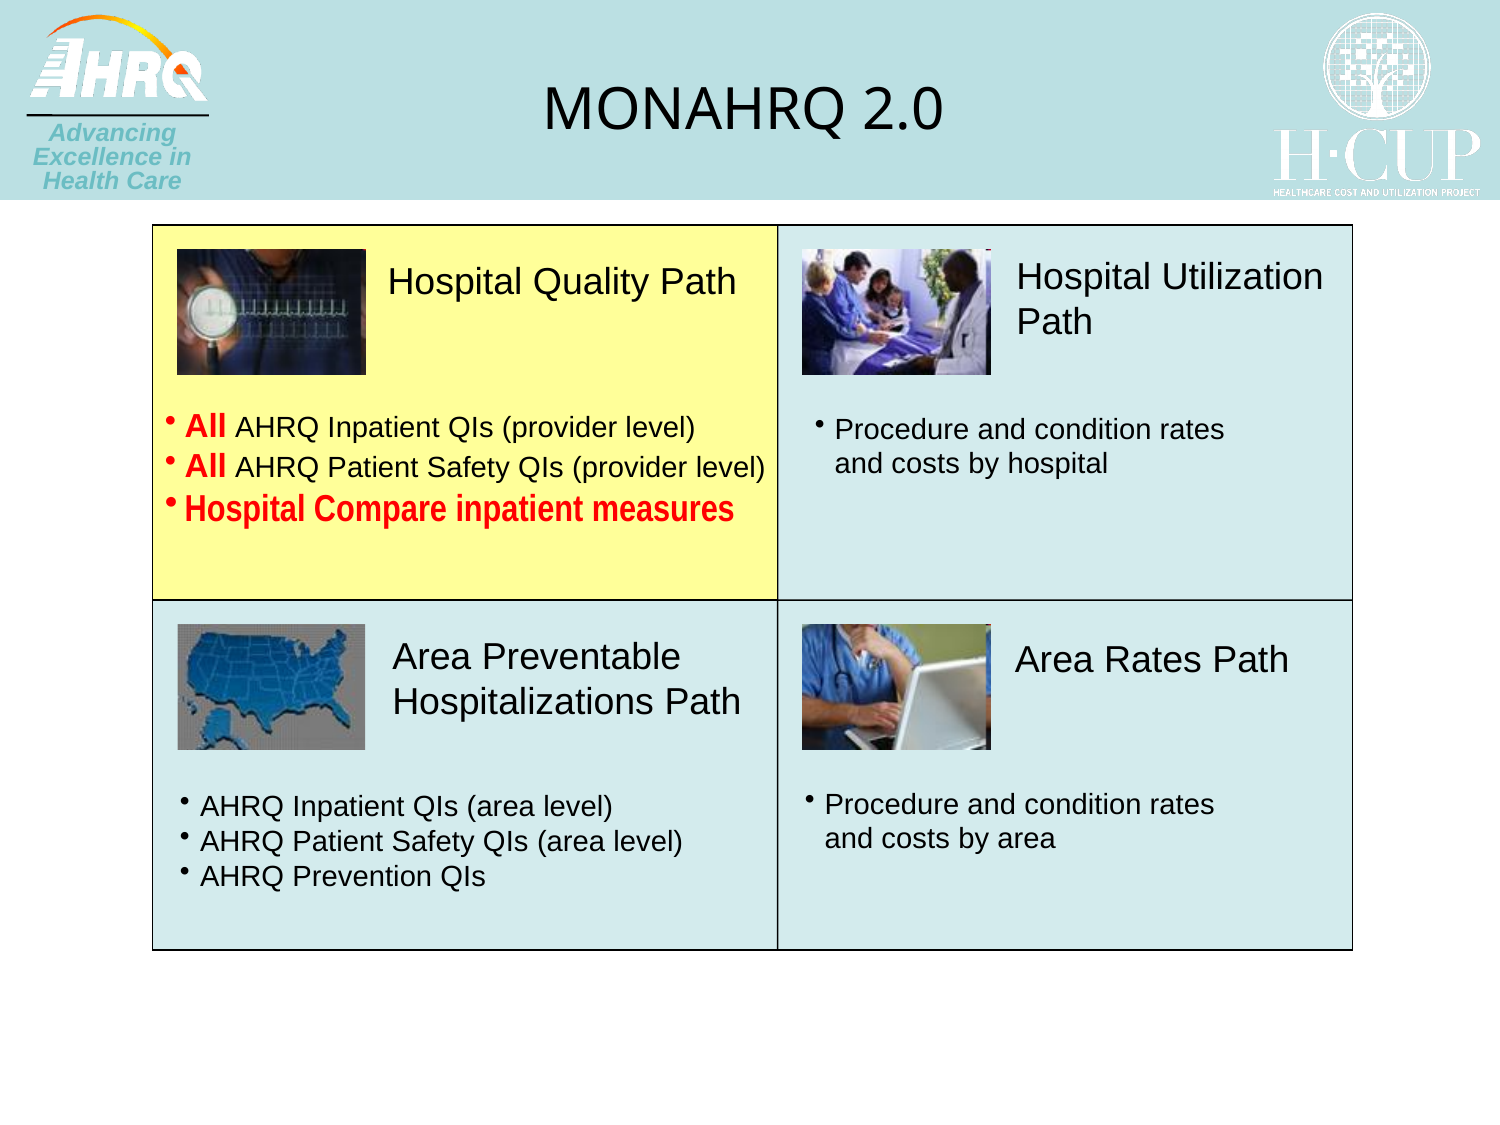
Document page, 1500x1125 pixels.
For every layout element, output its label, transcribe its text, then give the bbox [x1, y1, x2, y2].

picture [1270, 10, 1483, 199]
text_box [124, 224, 1401, 951]
picture [26, 12, 211, 104]
title MONAHRQ 2.0 [249, 12, 1238, 201]
